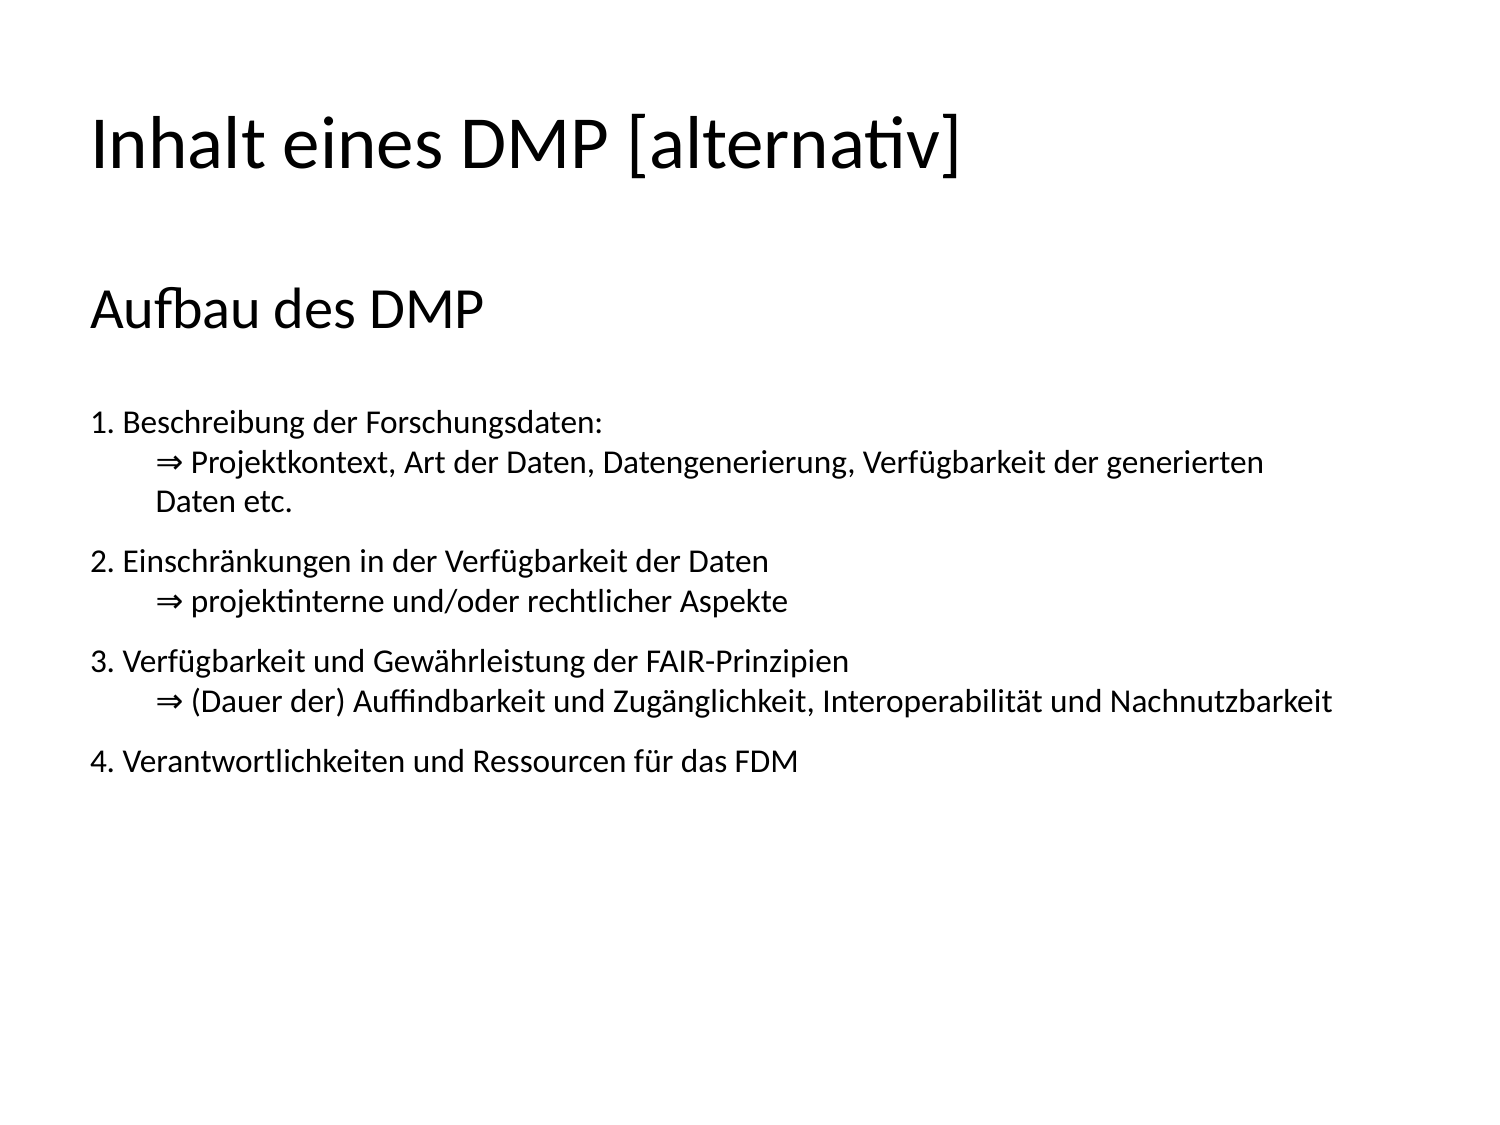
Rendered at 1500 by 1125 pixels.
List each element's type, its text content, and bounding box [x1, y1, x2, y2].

title Inhalt eines DMP [alternativ] [75, 45, 1425, 233]
list Aufbau des DMP 1. Beschreibung der Forschungsdaten: ⇒ Projektkontext, Art der Daten, Datengenerierung, Verfügbarkeit der generierten Daten etc. 2. Einschränkungen in der Verfügbarkeit der Daten ⇒ projektinterne und/oder rechtlicher Aspekte 3. Verfügbarkeit und Gewährleistung der FAIR-Prinzipien ⇒ (Dauer der) Auffindbarkeit und Zugänglichkeit, Interoperabilität und Nachnutzbarkeit 4. Verantwortlichkeiten und Ressourcen für das FDM [75, 262, 1425, 916]
